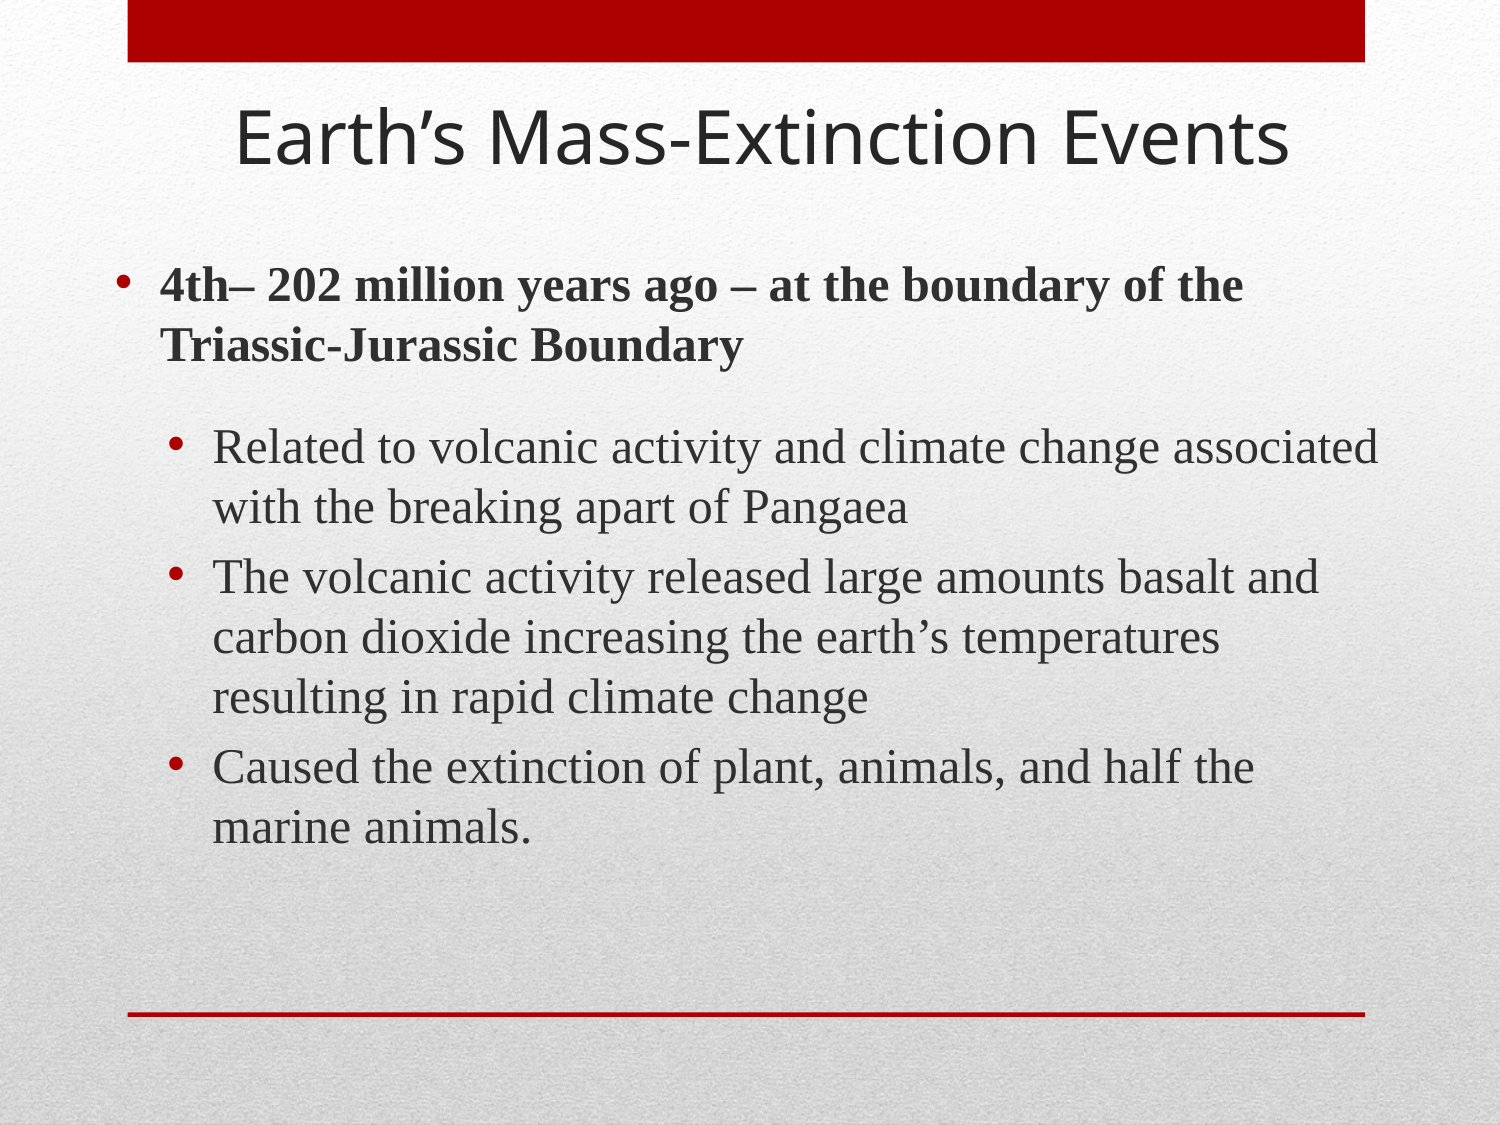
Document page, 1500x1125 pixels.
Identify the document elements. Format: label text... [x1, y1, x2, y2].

title Earth’s Mass-Extinction Events [24, 87, 1500, 188]
list 4th– 202 million years ago – at the boundary of the Triassic-Jurassic Boundary Related to volcanic activity and climate change associated with the breaking apart of Pangaea The volcanic activity released large amounts basalt and carbon dioxide increasing the earth’s temperatures resulting in rapid climate change Caused the extinction of plant, animals, and half the marine animals. [99, 212, 1413, 963]
